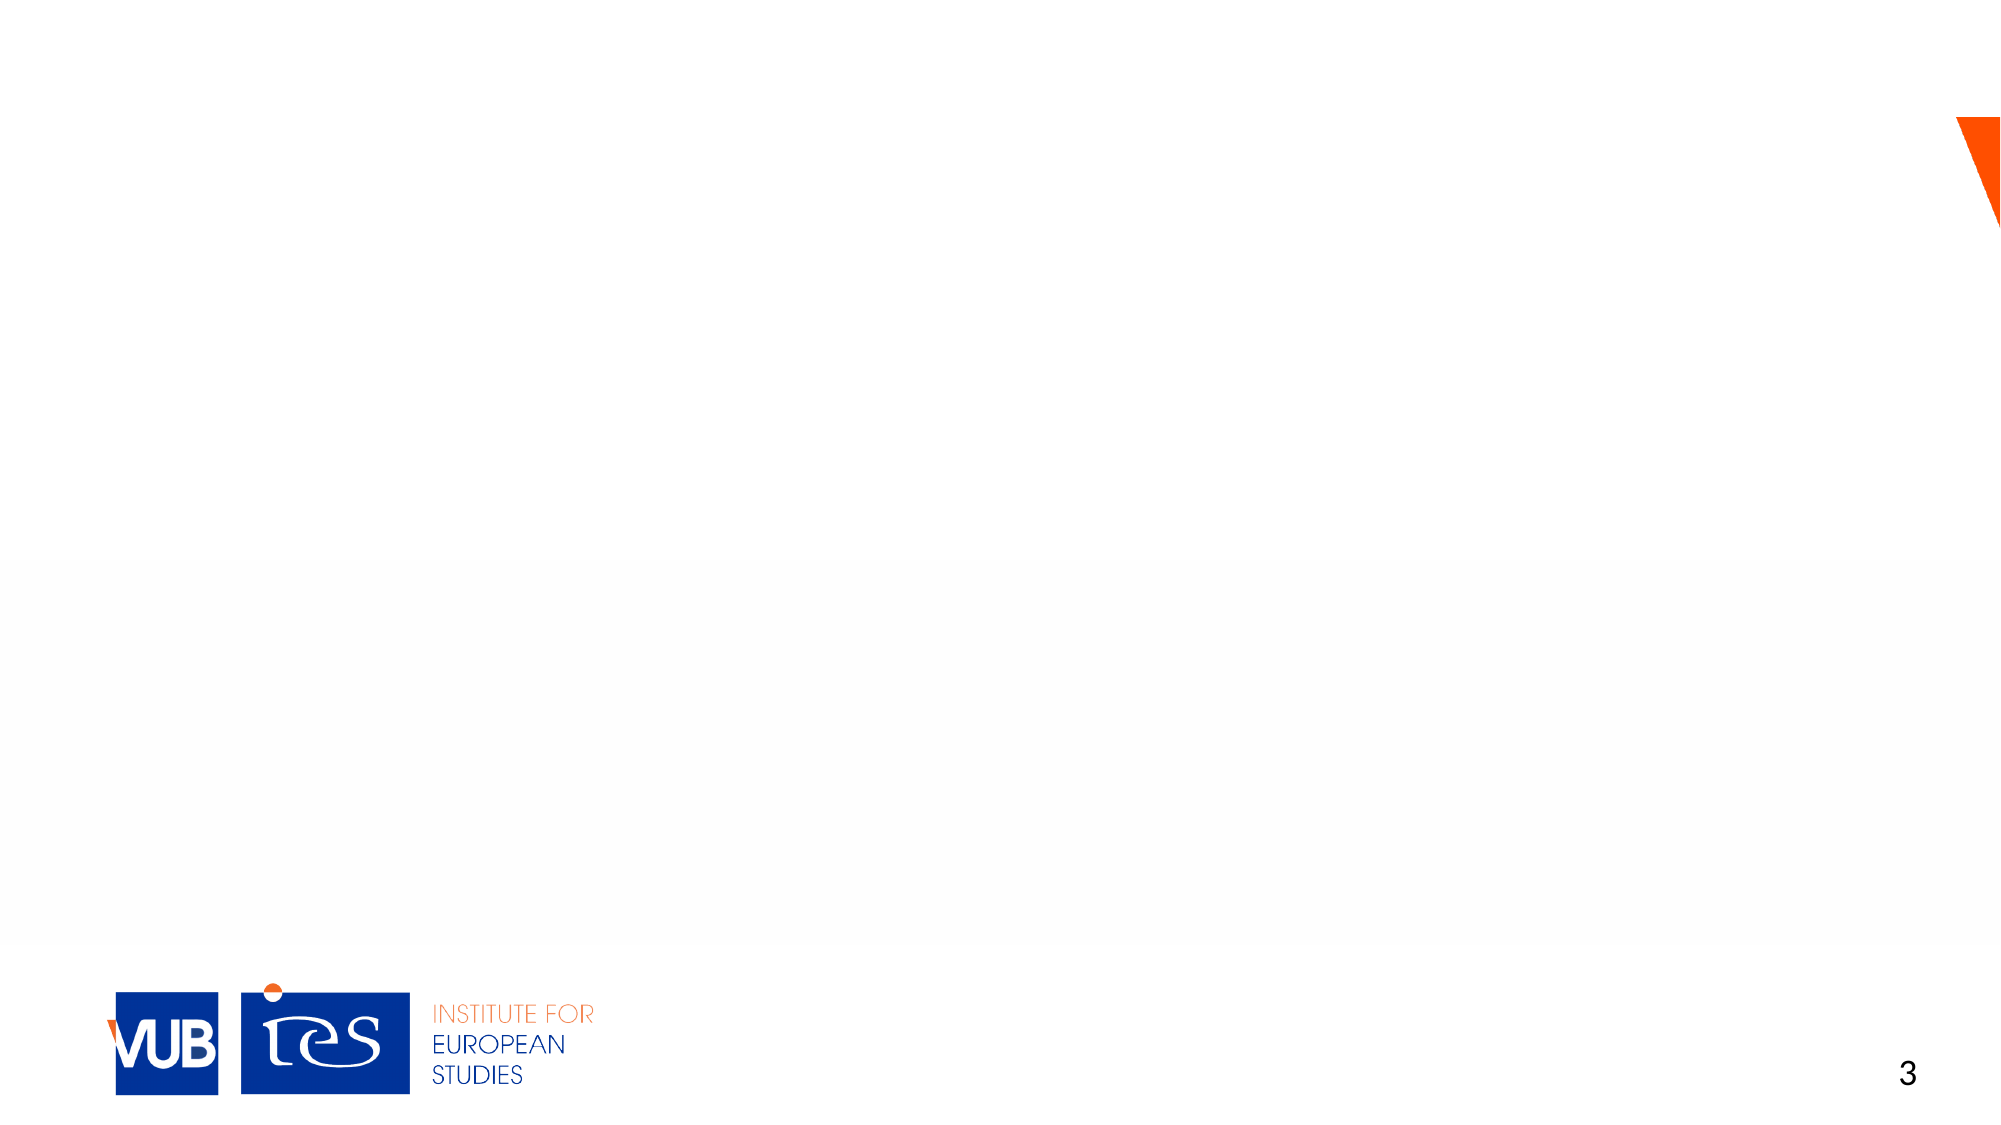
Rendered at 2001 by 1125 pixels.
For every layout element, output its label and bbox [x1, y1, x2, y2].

picture [1956, 117, 2001, 235]
picture [89, 962, 651, 1124]
